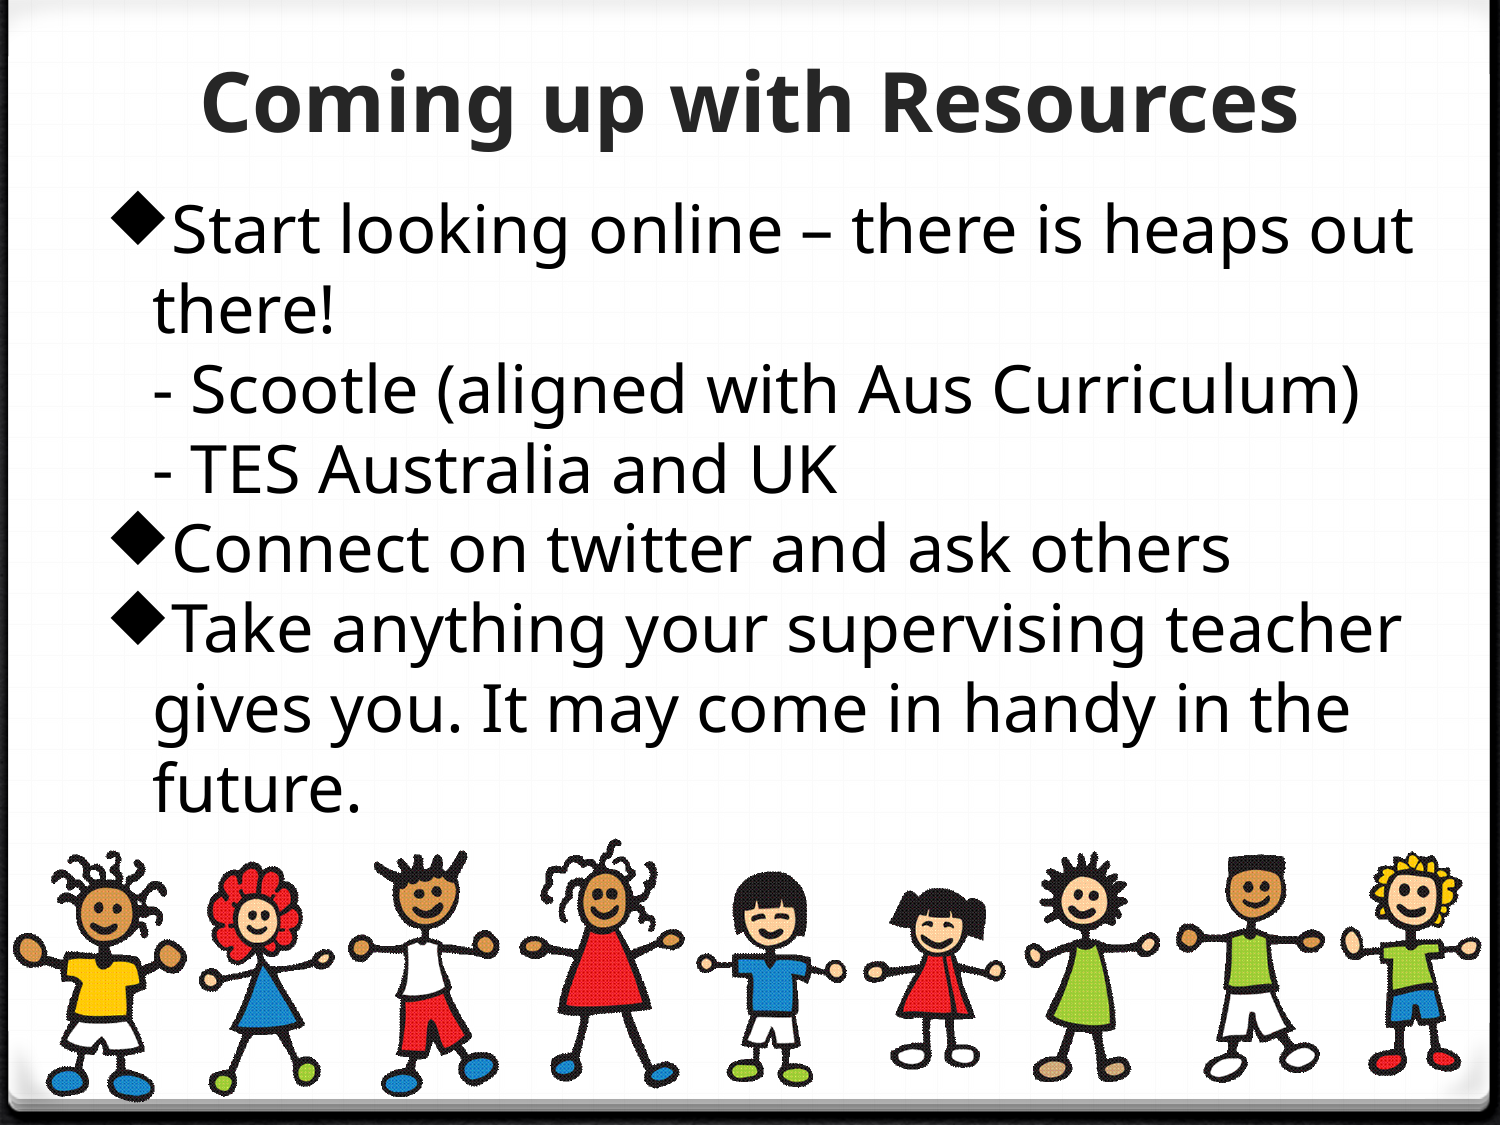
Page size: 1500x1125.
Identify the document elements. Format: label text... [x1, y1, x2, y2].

title Coming up with Resources [90, 20, 1410, 179]
picture [0, 0, 1500, 1125]
text_box Start looking online – there is heaps out there! - Scootle (aligned with Aus Curriculum) - TES Australia and UK Connect on twitter and ask others Take anything your supervising teacher gives you. It may come in handy in the future. [90, 179, 1448, 828]
